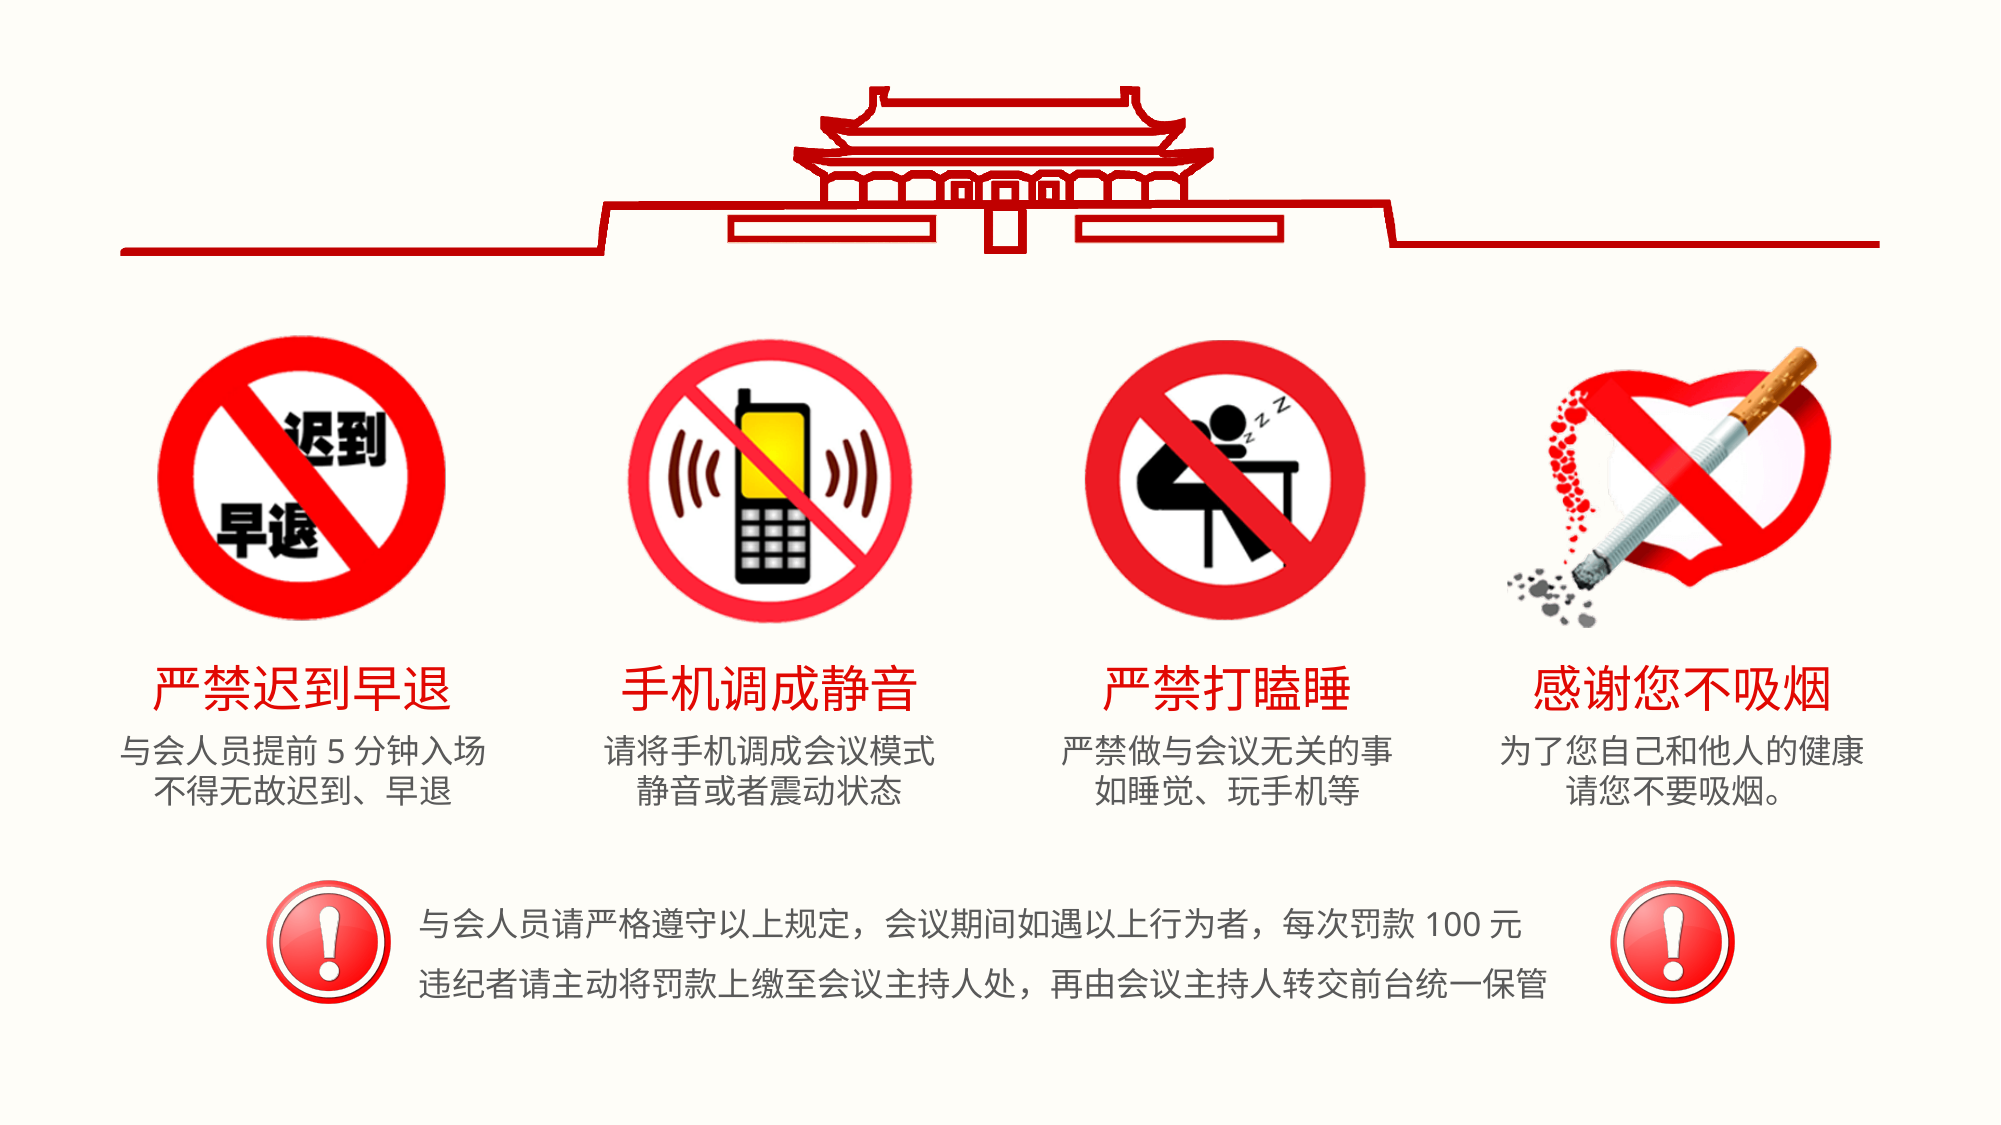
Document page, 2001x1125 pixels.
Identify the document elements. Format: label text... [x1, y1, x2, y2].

text_box 手机调成静音 [600, 657, 940, 718]
text_box 为了您自己和他人的健康 请您不要吸烟。 [1492, 730, 1873, 811]
text_box 严禁迟到早退 [133, 657, 473, 718]
picture [120, 86, 1880, 262]
text_box 请将手机调成会议模式 静音或者震动状态 [578, 730, 962, 811]
picture [1592, 862, 1752, 1021]
text_box 严禁做与会议无关的事 如睡觉、玩手机等 [1036, 730, 1420, 811]
picture [576, 316, 964, 651]
picture [101, 320, 504, 646]
text_box 与会人员请严格遵守以上规定，会议期间如遇以上行为者，每次罚款100元 违纪者请主动将罚款上缴至会议主持人处，再由会议主持人转交前台统一保管 [418, 883, 1581, 1004]
picture [1069, 322, 1387, 651]
text_box 与会人员提前5分钟入场 不得无故迟到、早退 [112, 730, 493, 811]
text_box 感谢您不吸烟 [1512, 657, 1852, 718]
text_box 严禁打瞌睡 [1058, 657, 1398, 718]
picture [248, 862, 408, 1021]
picture [1507, 304, 1858, 635]
